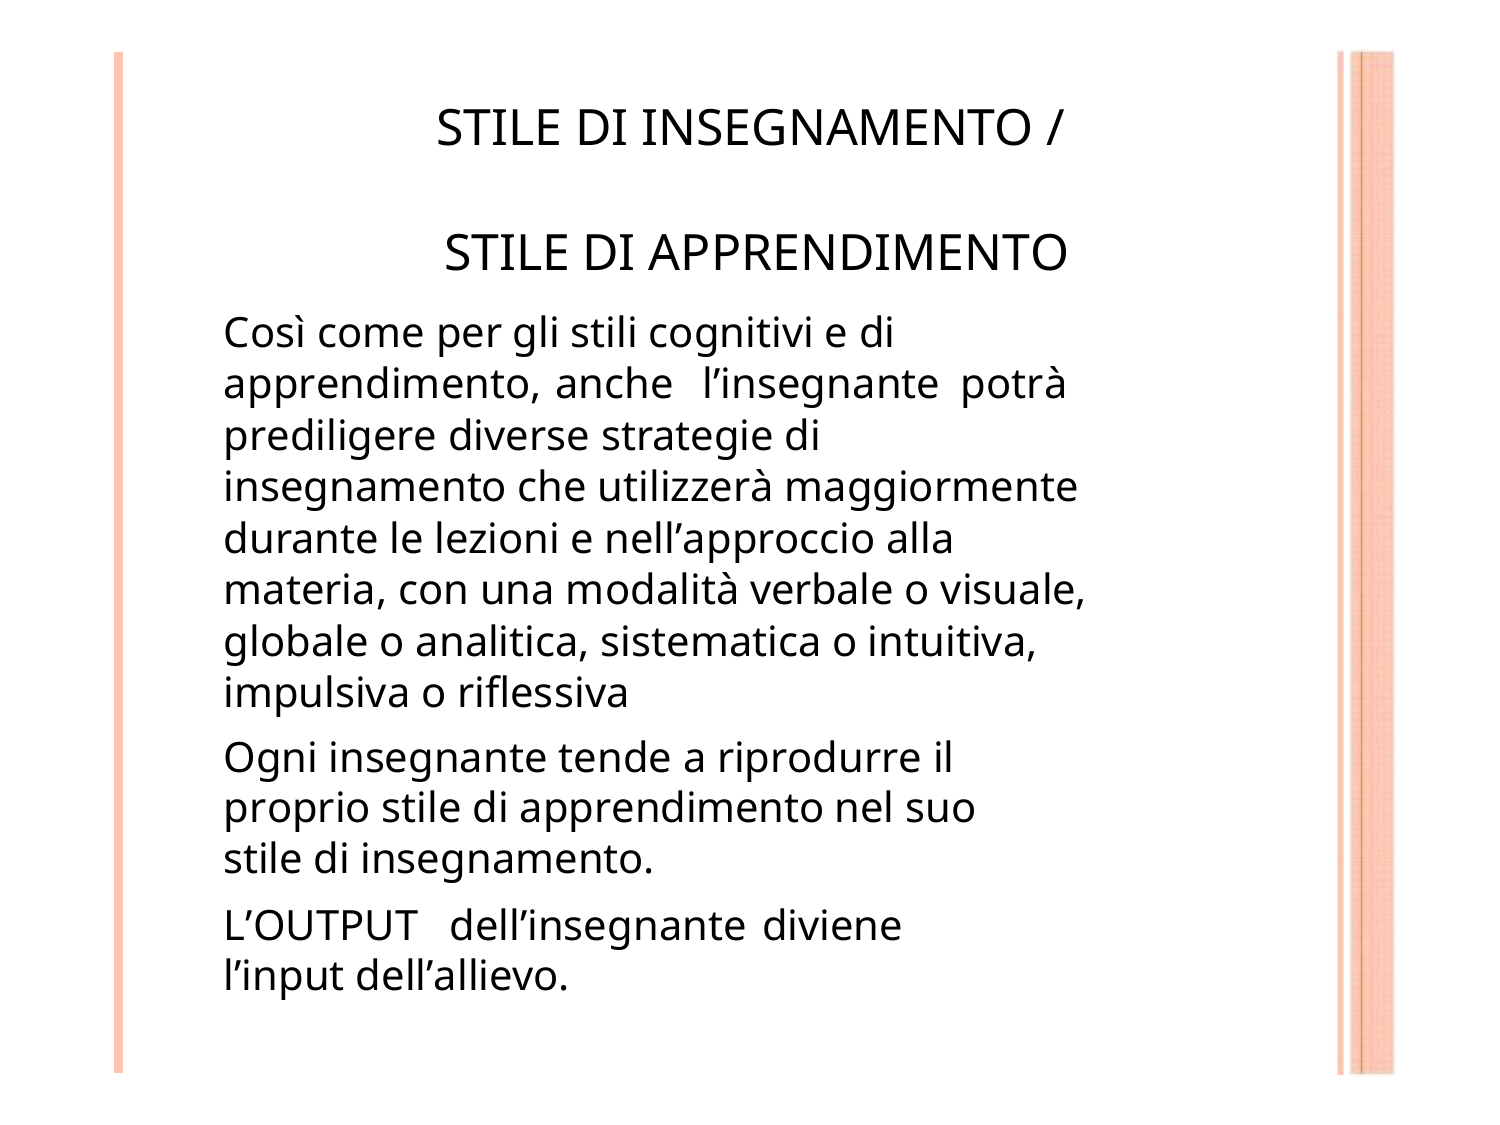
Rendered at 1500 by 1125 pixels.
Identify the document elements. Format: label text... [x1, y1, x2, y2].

text_box [1349, 281, 1396, 1077]
title STILE DI INSEGNAMENTO / STILE DI APPRENDIMENTO [75, 76, 1425, 281]
text_box [1349, 49, 1396, 76]
text_box [1335, 49, 1345, 76]
text_box Così come per gli stili cognitivi e di apprendimento, anche l’insegnante potrà prediligere diverse strategie di insegnamento che utilizzerà maggiormente durante le lezioni e nell’approccio alla materia, con una modalità verbale o visuale, globale o analitica, sistematica o intuitiva, impulsiva o riflessiva Ogni insegnante tende a riprodurre il proprio stile di apprendimento nel suo stile di insegnamento. L’OUTPUT dell’insegnante diviene l’input dell’allievo. [221, 304, 1115, 999]
text_box [1335, 281, 1345, 1075]
